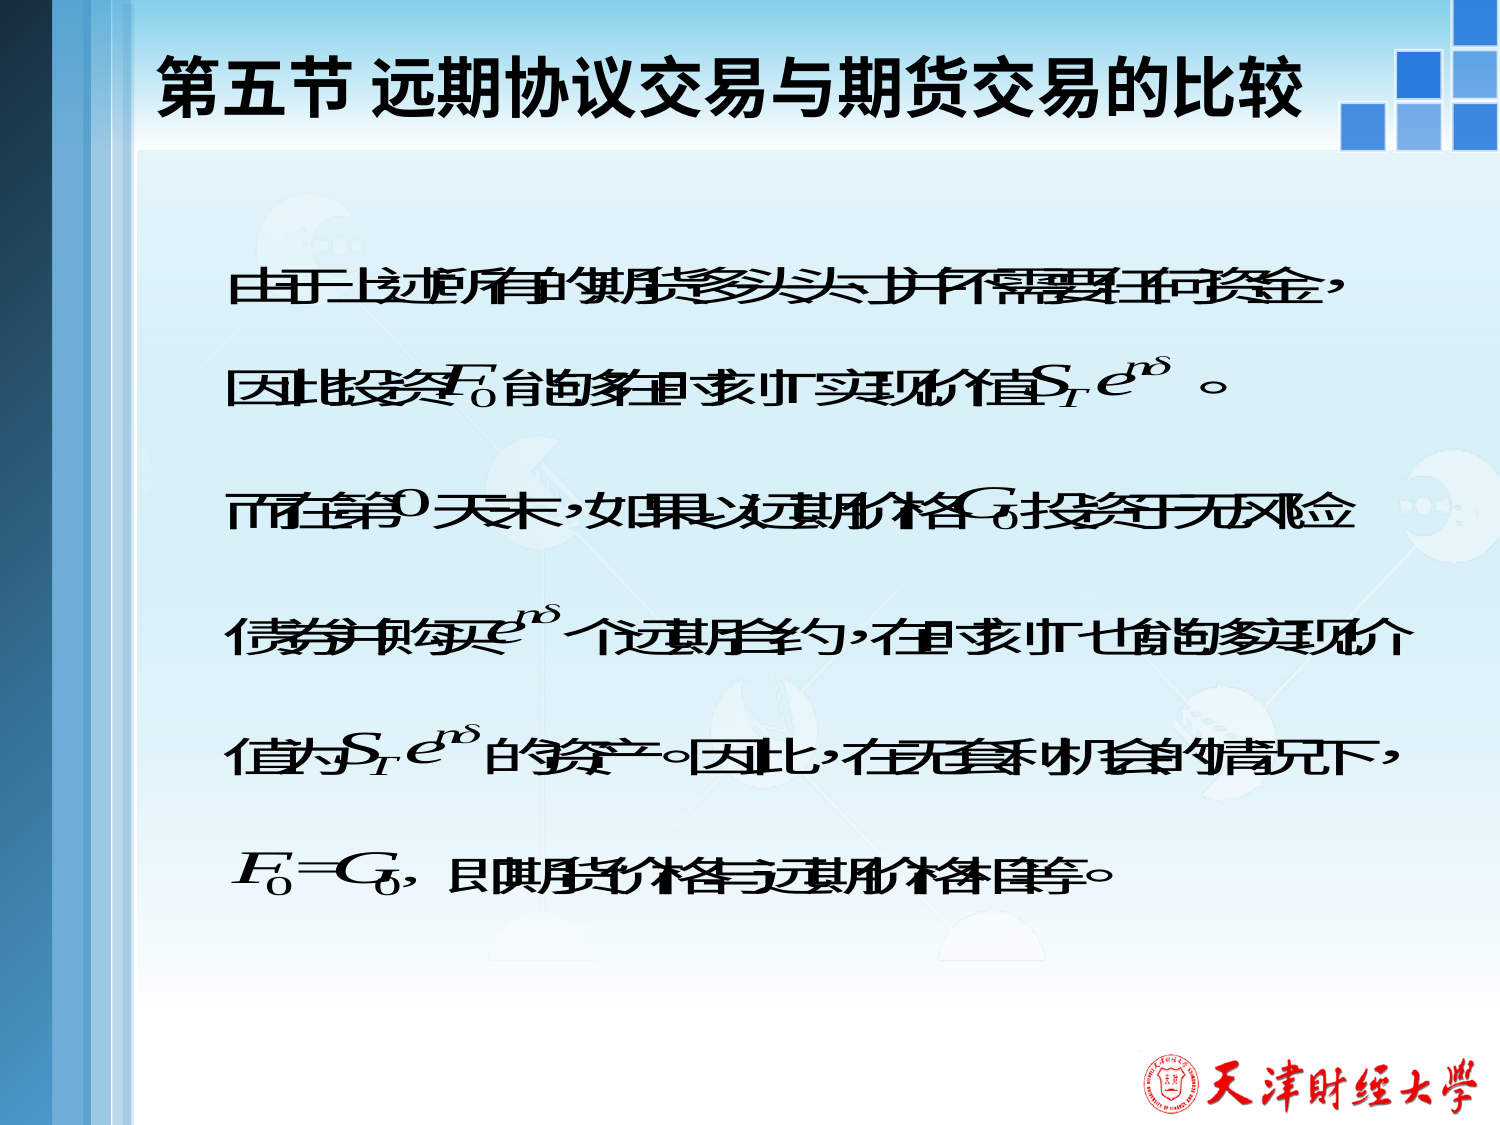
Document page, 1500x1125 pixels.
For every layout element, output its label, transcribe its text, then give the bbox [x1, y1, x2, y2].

title 第五节 远期协议交易与期货交易的比较 [139, 54, 1400, 117]
picture [118, 150, 1500, 1125]
